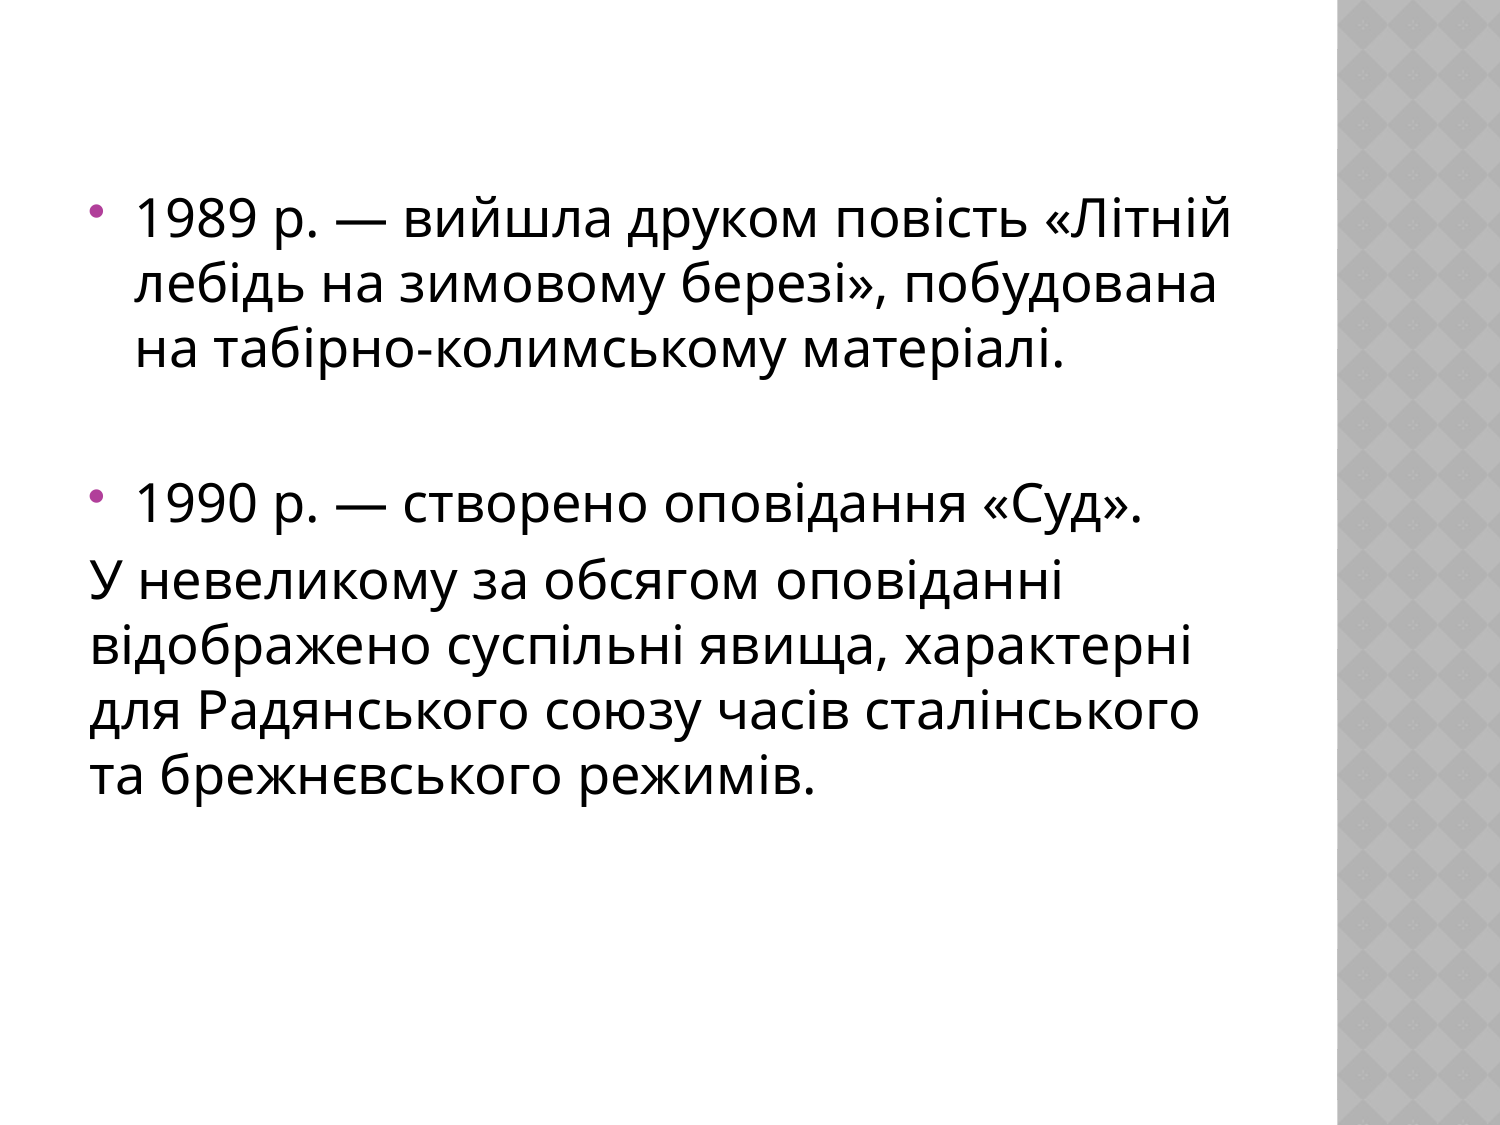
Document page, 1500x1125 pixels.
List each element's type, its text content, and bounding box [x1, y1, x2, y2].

list 1989 р. — вийшла друком повість «Літній лебідь на зимовому березі», побудована на табірно-колимському матеріалі. 1990 р. — створено оповідання «Суд». У невеликому за обсягом оповіданні відображено суспільні явища, характерні для Радянського союзу часів сталінського та брежнєвського режимів. [75, 175, 1263, 1059]
